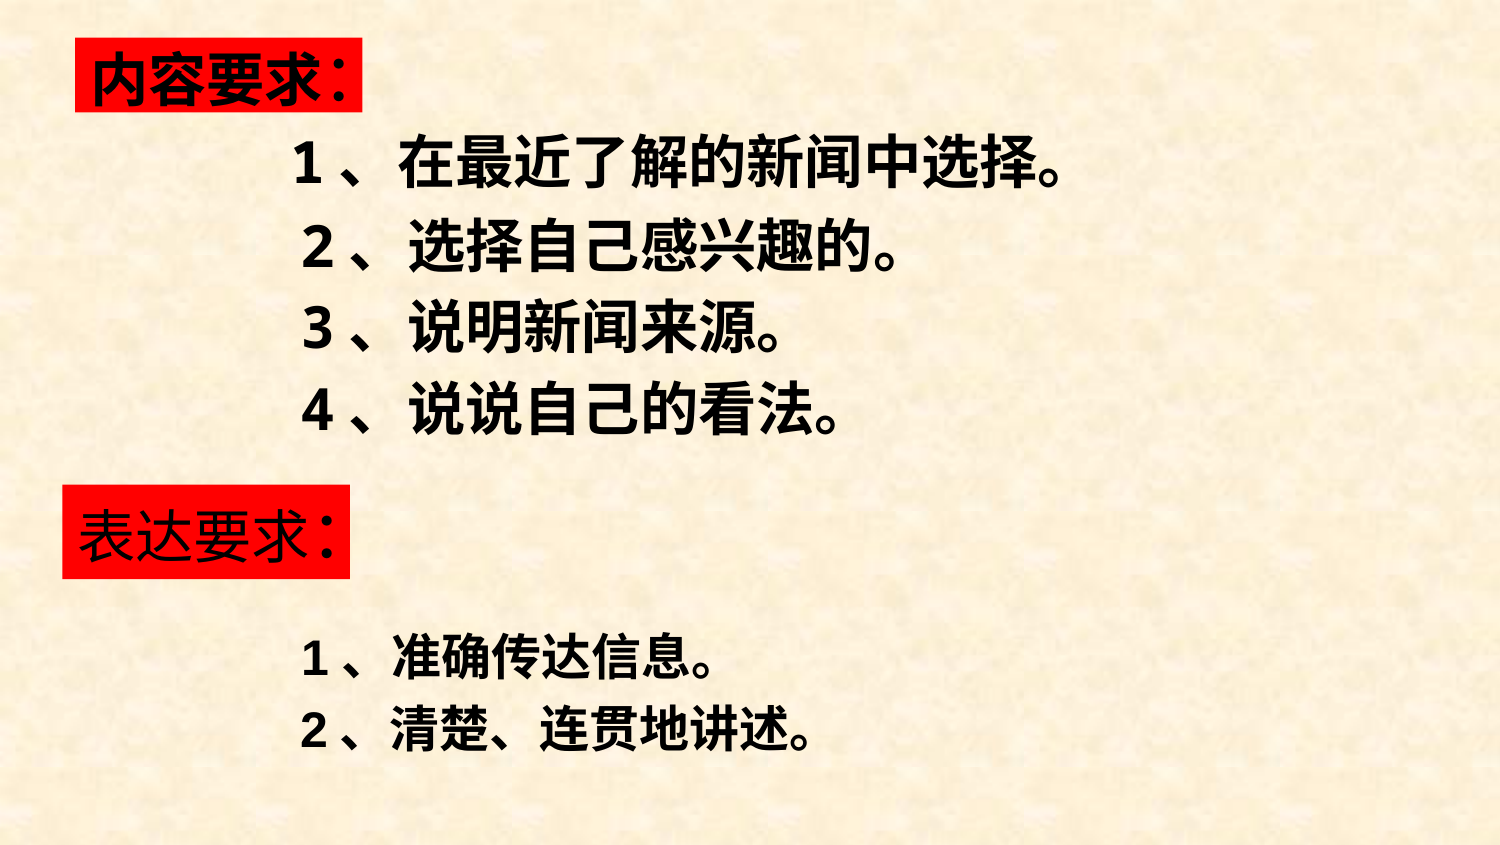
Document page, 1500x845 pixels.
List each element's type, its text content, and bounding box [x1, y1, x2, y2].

picture [0, 0, 1500, 845]
list 1、在最近了解的新闻中选择。 2、选择自己感兴趣的。 3、说明新闻来源。 4、说说自己的看法。 1、准确传达信息。 2、清楚、连贯地讲述。 [74, 109, 1426, 667]
text_box 表达要求： [62, 484, 350, 580]
title 内容要求： [74, 37, 363, 113]
